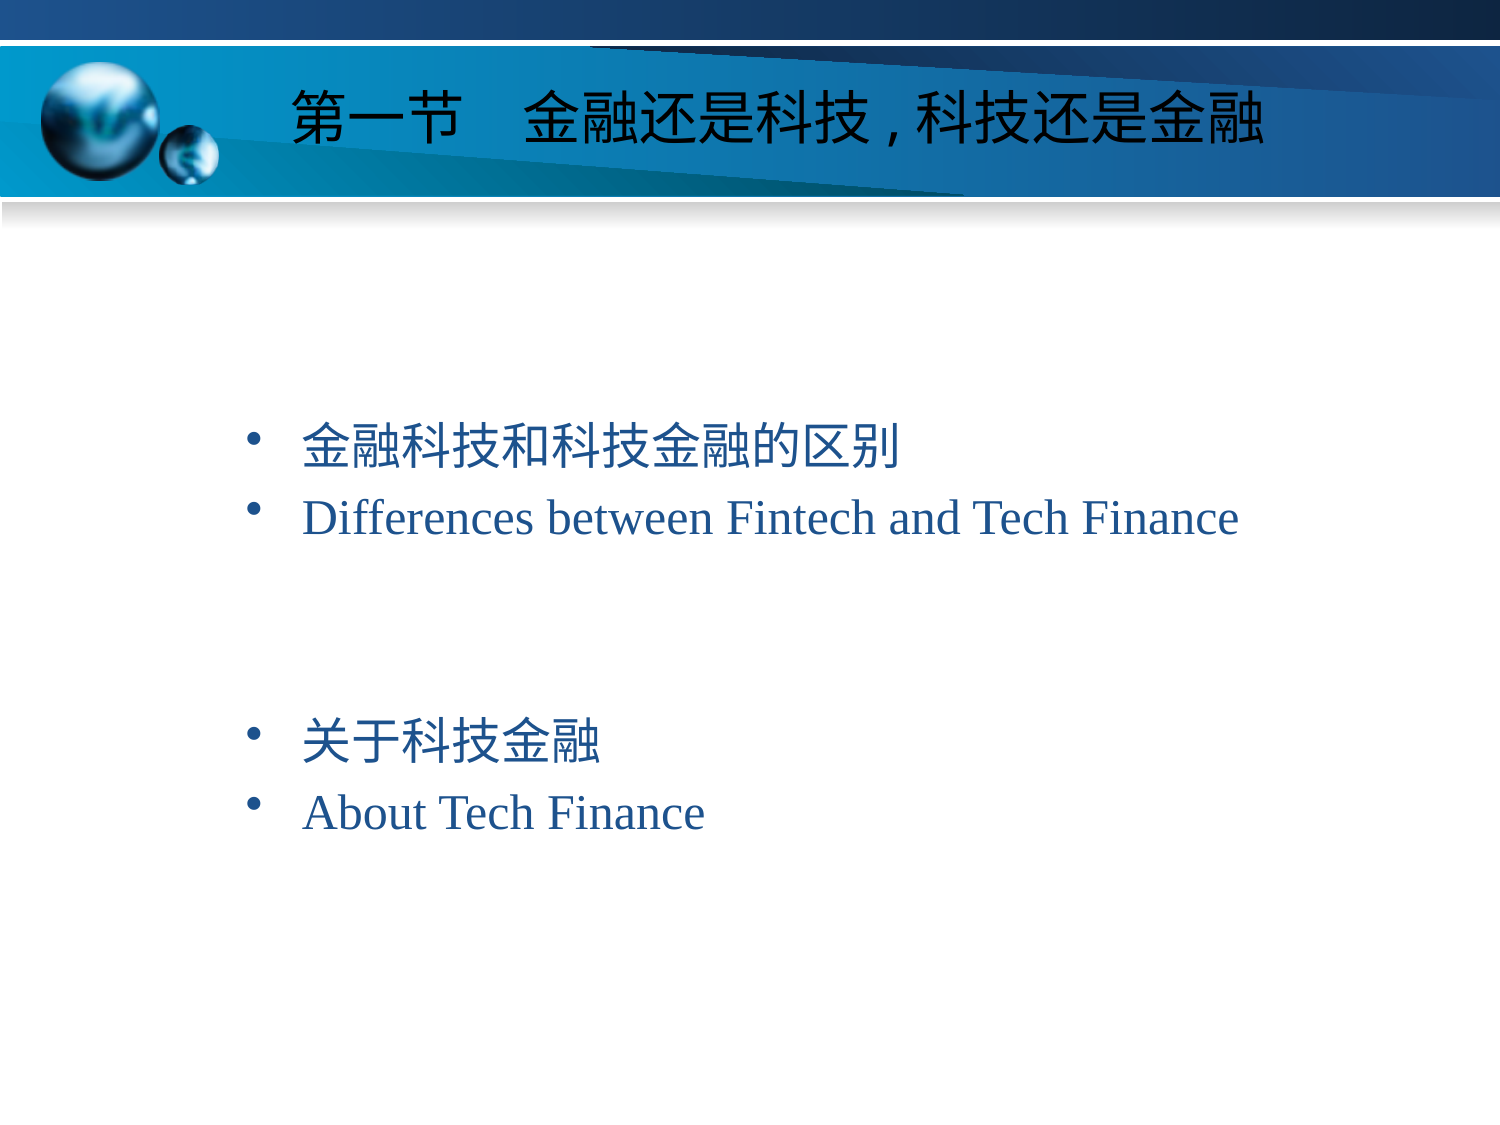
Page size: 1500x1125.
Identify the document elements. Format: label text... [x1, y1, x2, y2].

picture [42, 63, 159, 180]
title 第一节 金融还是科技,科技还是金融 [274, 44, 1414, 188]
picture [160, 126, 218, 184]
text_box 金融科技和科技金融的区别 Differences between Fintech and Tech Finance [230, 407, 1270, 552]
text_box 关于科技金融 About Tech Finance [230, 702, 1270, 847]
